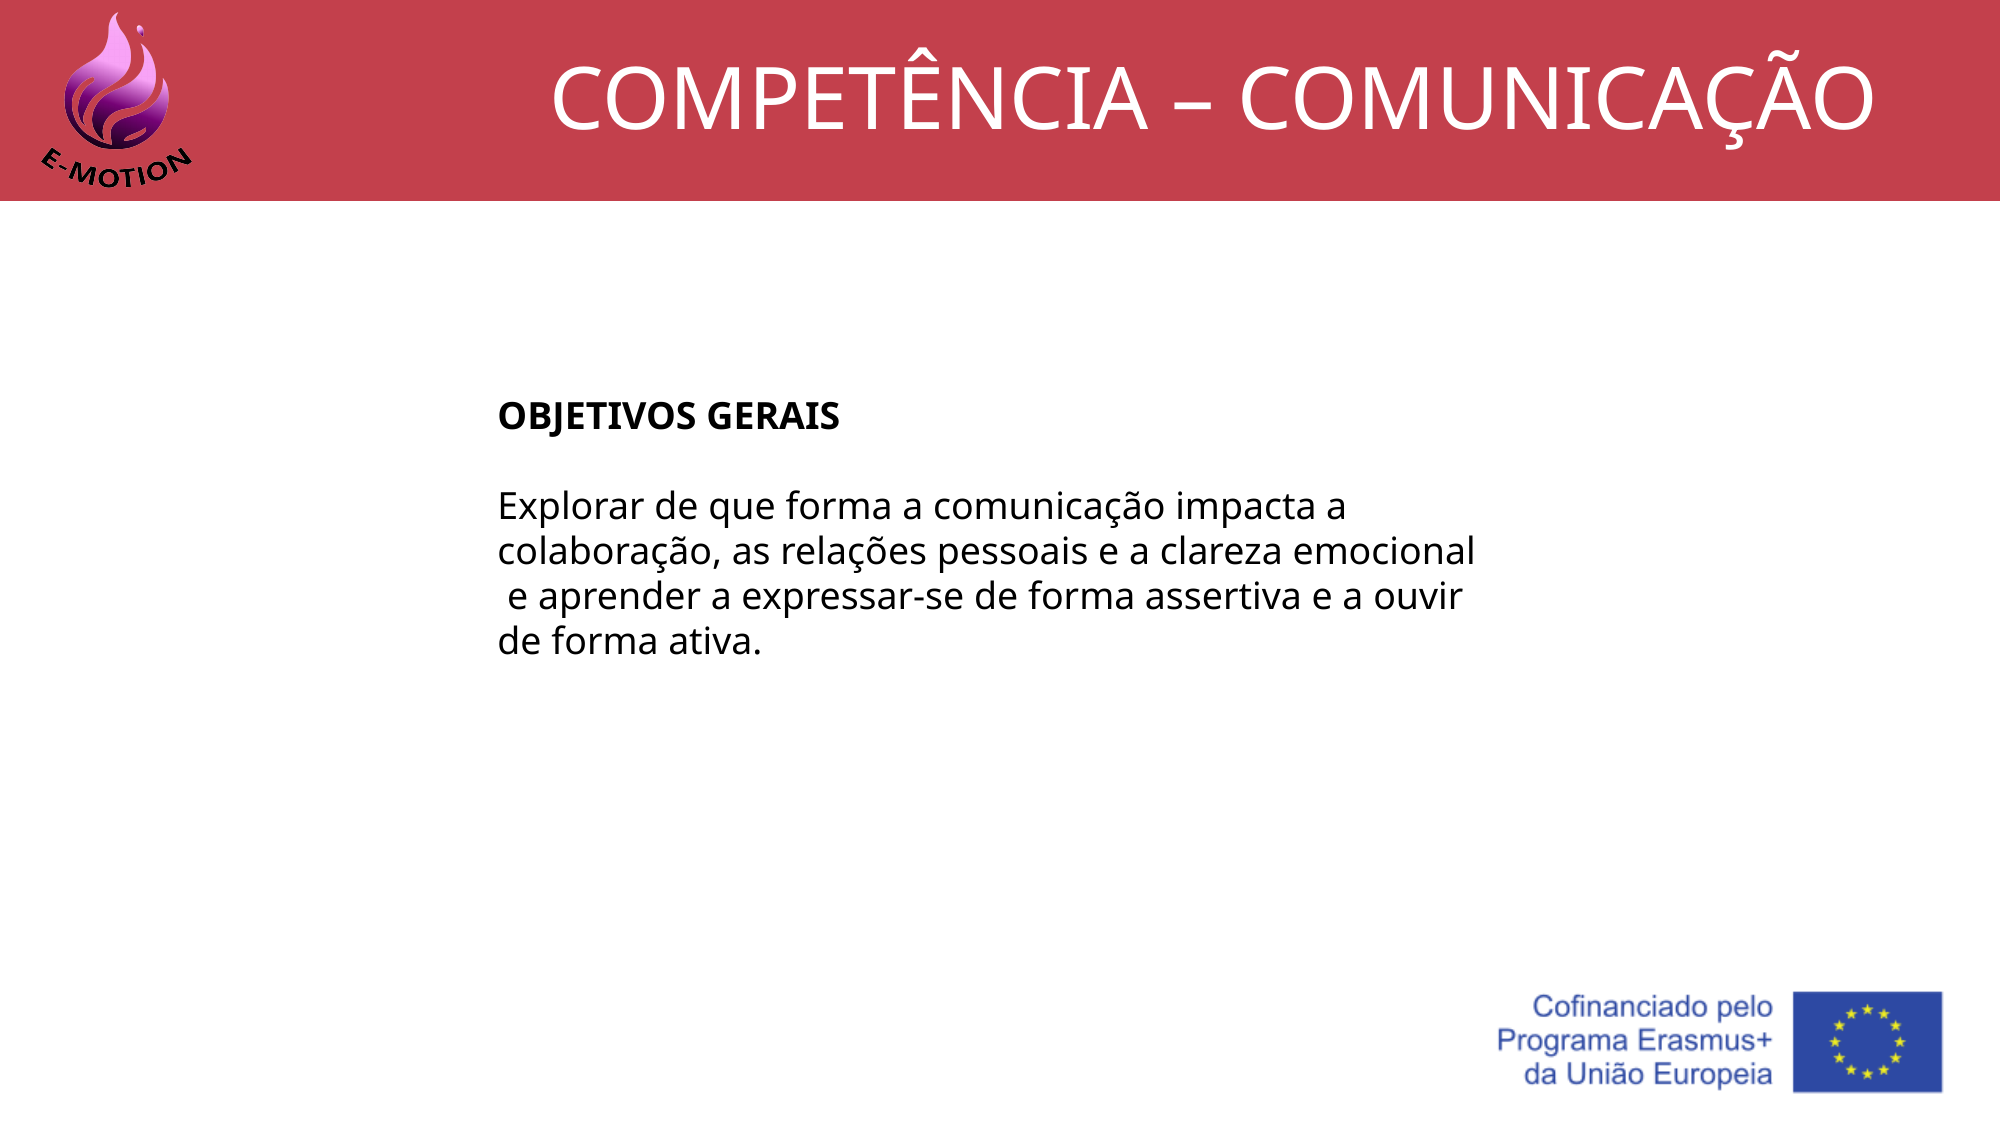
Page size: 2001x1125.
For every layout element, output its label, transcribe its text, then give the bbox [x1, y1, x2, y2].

picture [1396, 955, 2000, 1125]
text_box COMPETÊNCIA – COMUNICAÇÃO [518, 35, 1894, 183]
picture [0, 0, 253, 247]
text_box OBJETIVOS GERAIS Explorar de que forma a comunicação impacta a colaboração, as relações pessoais e a clareza emocional e aprender a expressar-se de forma assertiva e a ouvir de forma ativa. [482, 385, 1495, 670]
